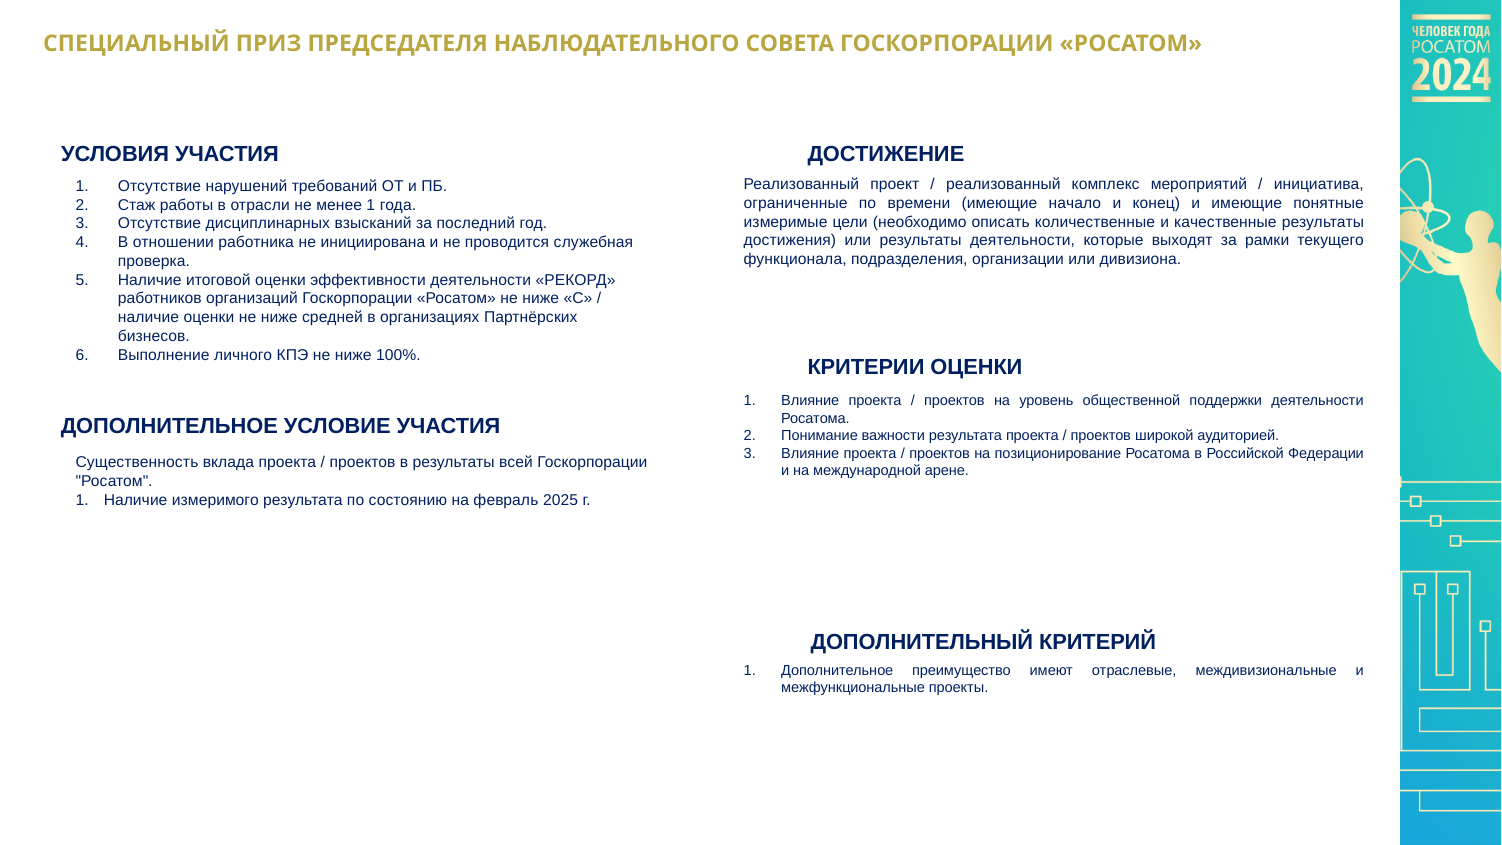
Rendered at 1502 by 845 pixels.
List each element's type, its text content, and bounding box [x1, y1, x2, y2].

text_box УСЛОВИЯ УЧАСТИЯ [60, 126, 411, 169]
text_box КРИТЕРИИ ОЦЕНКИ [807, 339, 1158, 381]
text_box СПЕЦИАЛЬНЫЙ ПРИЗ ПРЕДСЕДАТЕЛЯ НАБЛЮДАТЕЛЬНОГО СОВЕТА ГОСКОРПОРАЦИИ «РОСАТОМ» [28, 21, 1401, 64]
text_box ДОПОЛНИТЕЛЬНОЕ УСЛОВИЕ УЧАСТИЯ [60, 399, 652, 441]
text_box ДОПОЛНИТЕЛЬНЫЙ КРИТЕРИЙ [810, 614, 1303, 653]
text_box ДОСТИЖЕНИЕ [807, 126, 1158, 166]
text_box Отсутствие нарушений требований ОТ и ПБ. Стаж работы в отрасли не менее 1 года. Отсутствие дисциплинарных взысканий за последний год. В отношении работника не инициирована и не проводится служебная проверка. Наличие итоговой оценки эффективности деятельности «РЕКОРД» работников организаций Госкорпорации «Росатом» не ниже «С» / наличие оценки не ниже средней в организациях Партнёрских бизнесов. Выполнение личного КПЭ не ниже 100%. [60, 168, 664, 371]
text_box Существенность вклада проекта / проектов в результаты всей Госкорпорации "Росатом". Наличие измеримого результата по состоянию на февраль 2025 г. [60, 444, 664, 516]
text_box Дополнительное преимущество имеют отраслевые, междивизиональные и межфункциональные проекты. [728, 653, 1379, 721]
text_box Реализованный проект / реализованный комплекс мероприятий / инициатива, ограниченные по времени (имеющие начало и конец) и имеющие понятные измеримые цели (необходимо описать количественные и качественные результаты достижения) или результаты деятельности, которые выходят за рамки текущего функционала, подразделения, организации или дивизиона. [728, 166, 1379, 276]
picture [1400, 0, 1502, 845]
text_box Влияние проекта / проектов на уровень общественной поддержки деятельности Росатома. Понимание важности результата проекта / проектов широкой аудиторией. Влияние проекта / проектов на позиционирование Росатома в Российской Федерации и на международной арене. [728, 383, 1379, 487]
